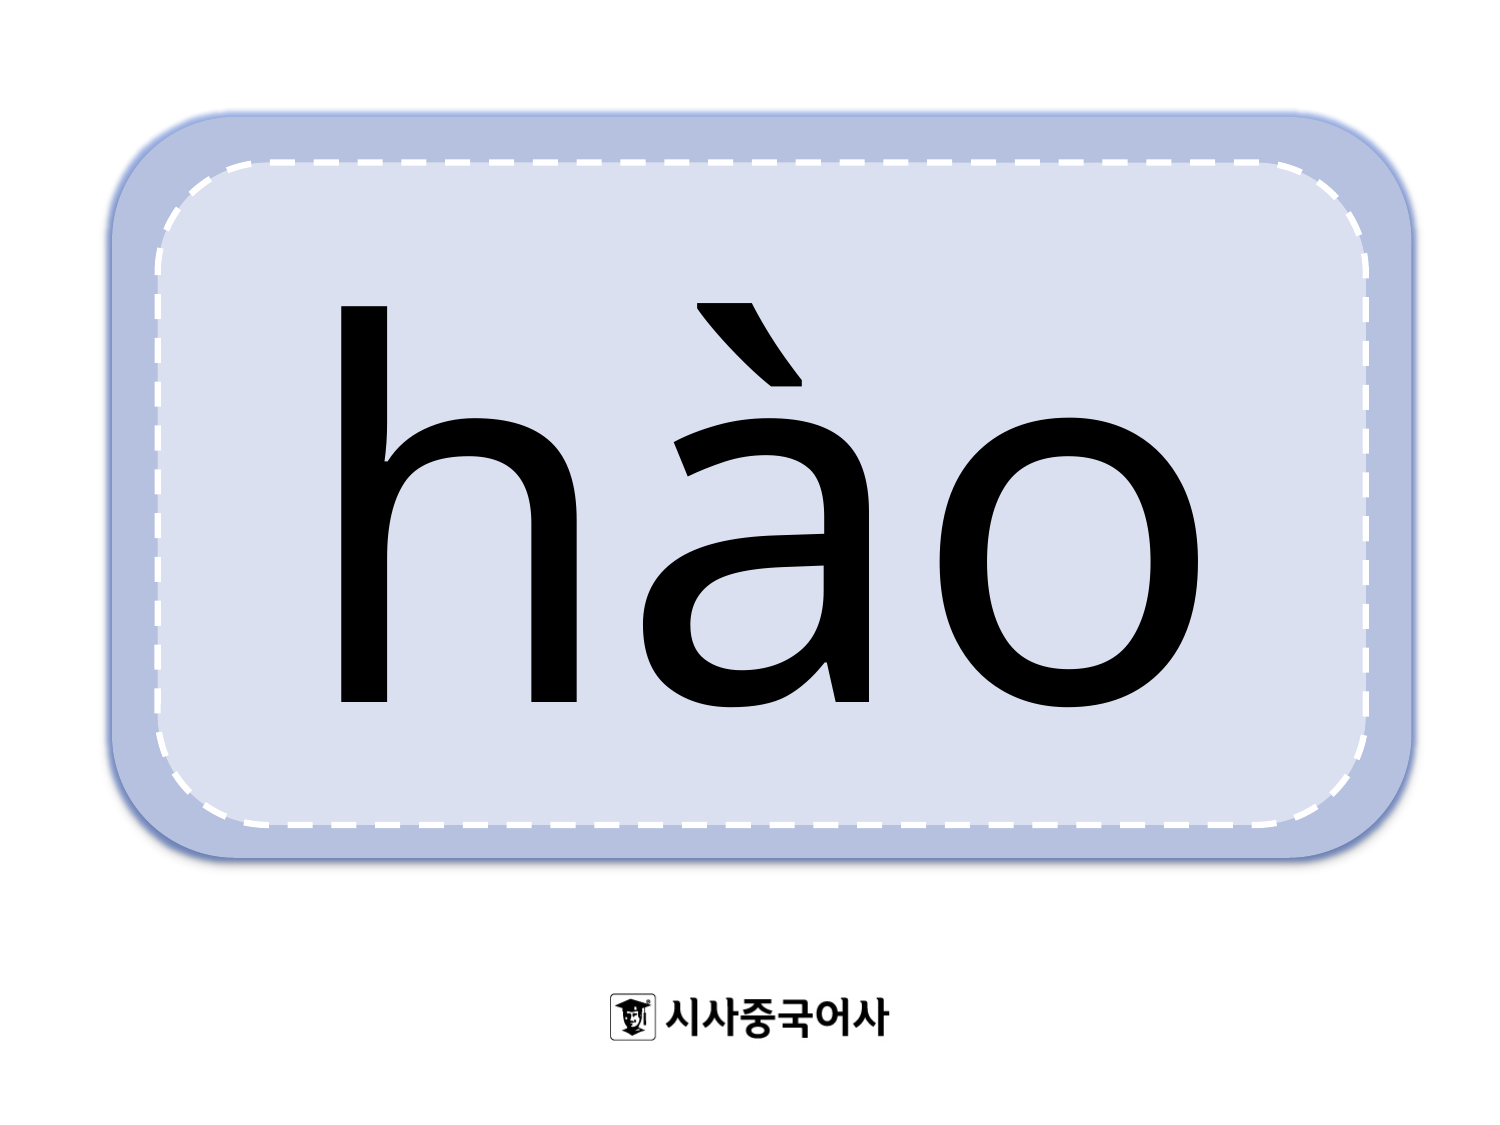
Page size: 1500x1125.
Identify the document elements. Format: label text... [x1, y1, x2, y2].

text_box hào [157, 162, 1366, 825]
picture [602, 987, 898, 1047]
